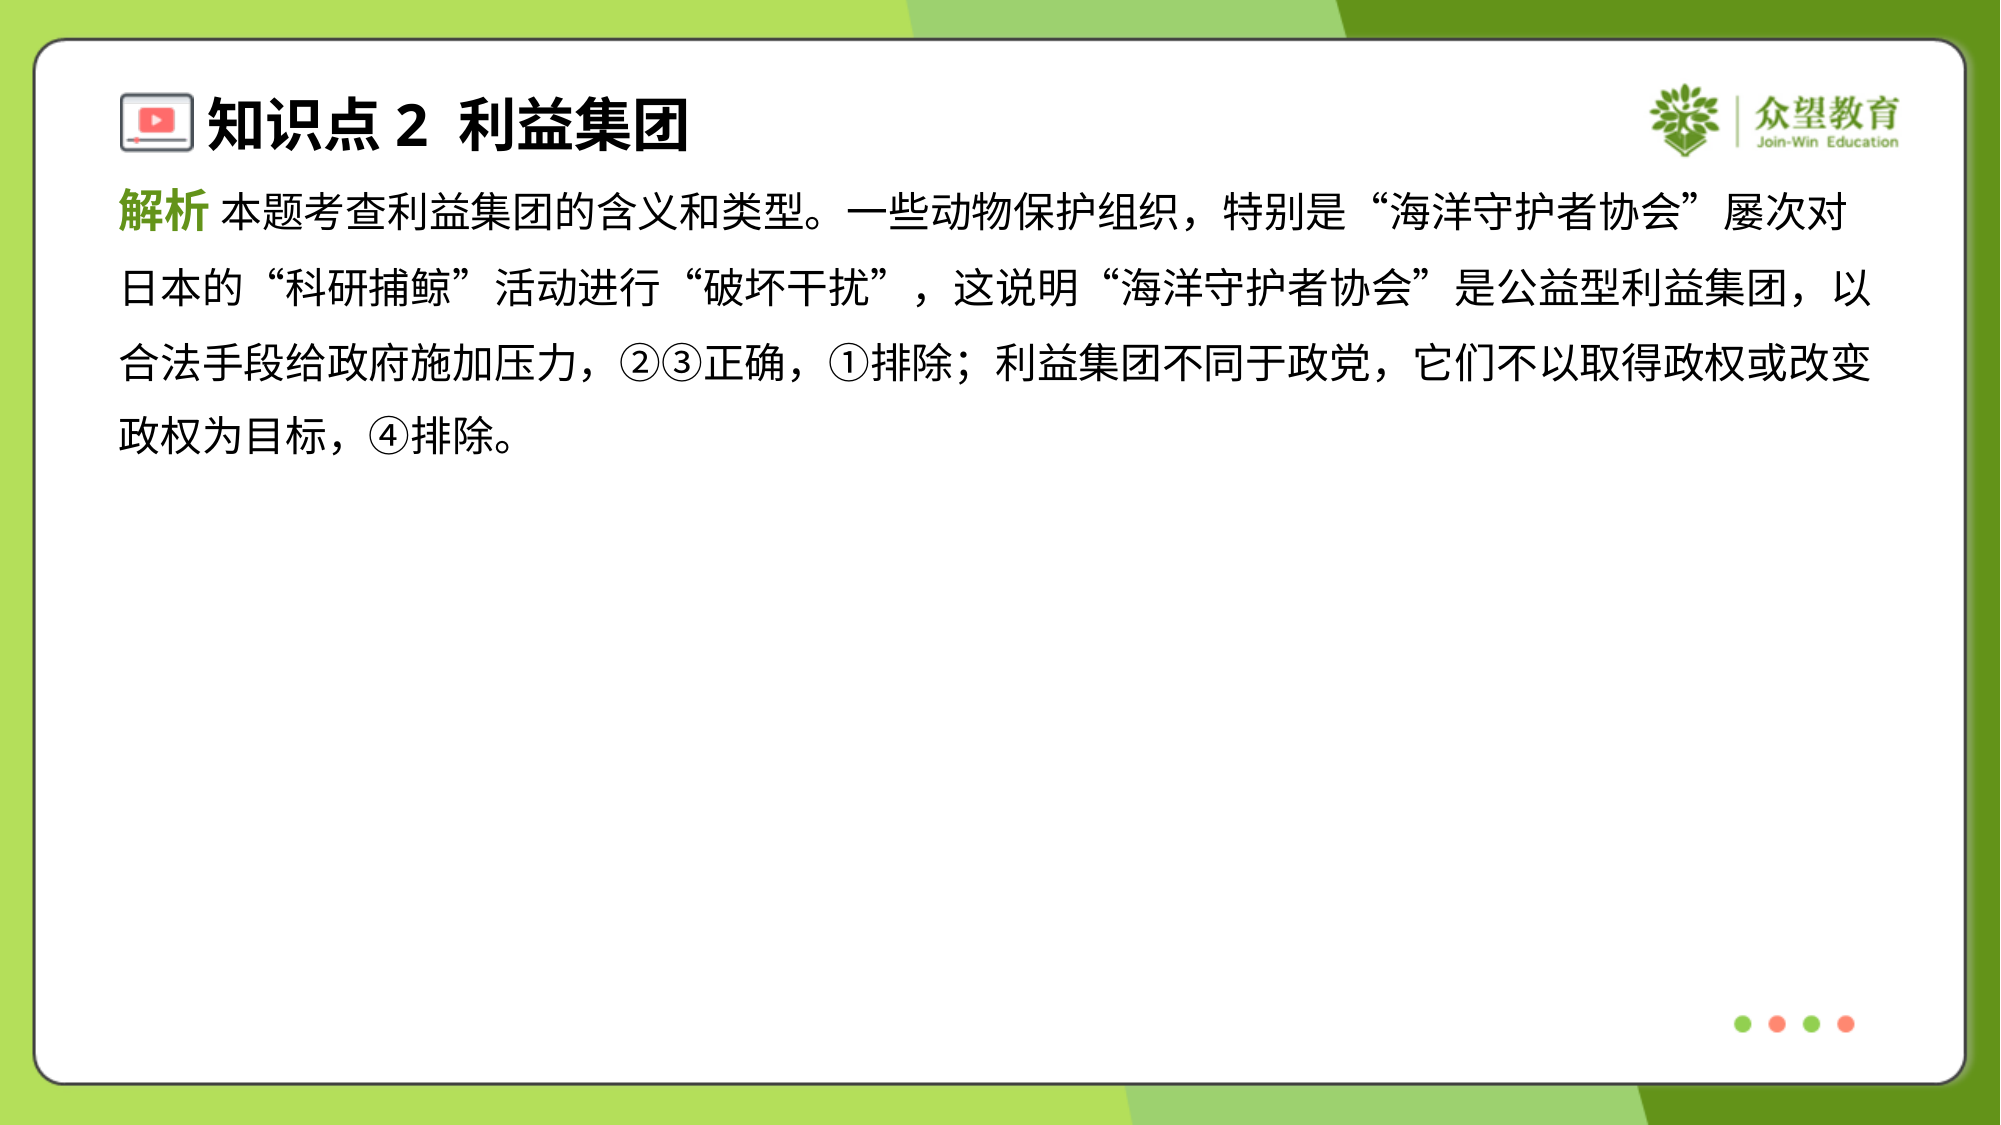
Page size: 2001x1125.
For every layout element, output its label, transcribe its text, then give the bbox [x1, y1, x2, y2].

text_box 解析 本题考查利益集团的含义和类型。一些动物保护组织，特别是“海洋守护者协会”屡次对 日本的“科研捕鲸”活动进行“破坏干扰”，这说明“海洋守护者协会”是公益型利益集团，以 合法手段给政府施加压力，②③正确，①排除；利益集团不同于政党，它们不以取得政权或改变 政权为目标，④排除。 [118, 159, 1883, 452]
picture [0, 0, 2000, 1125]
